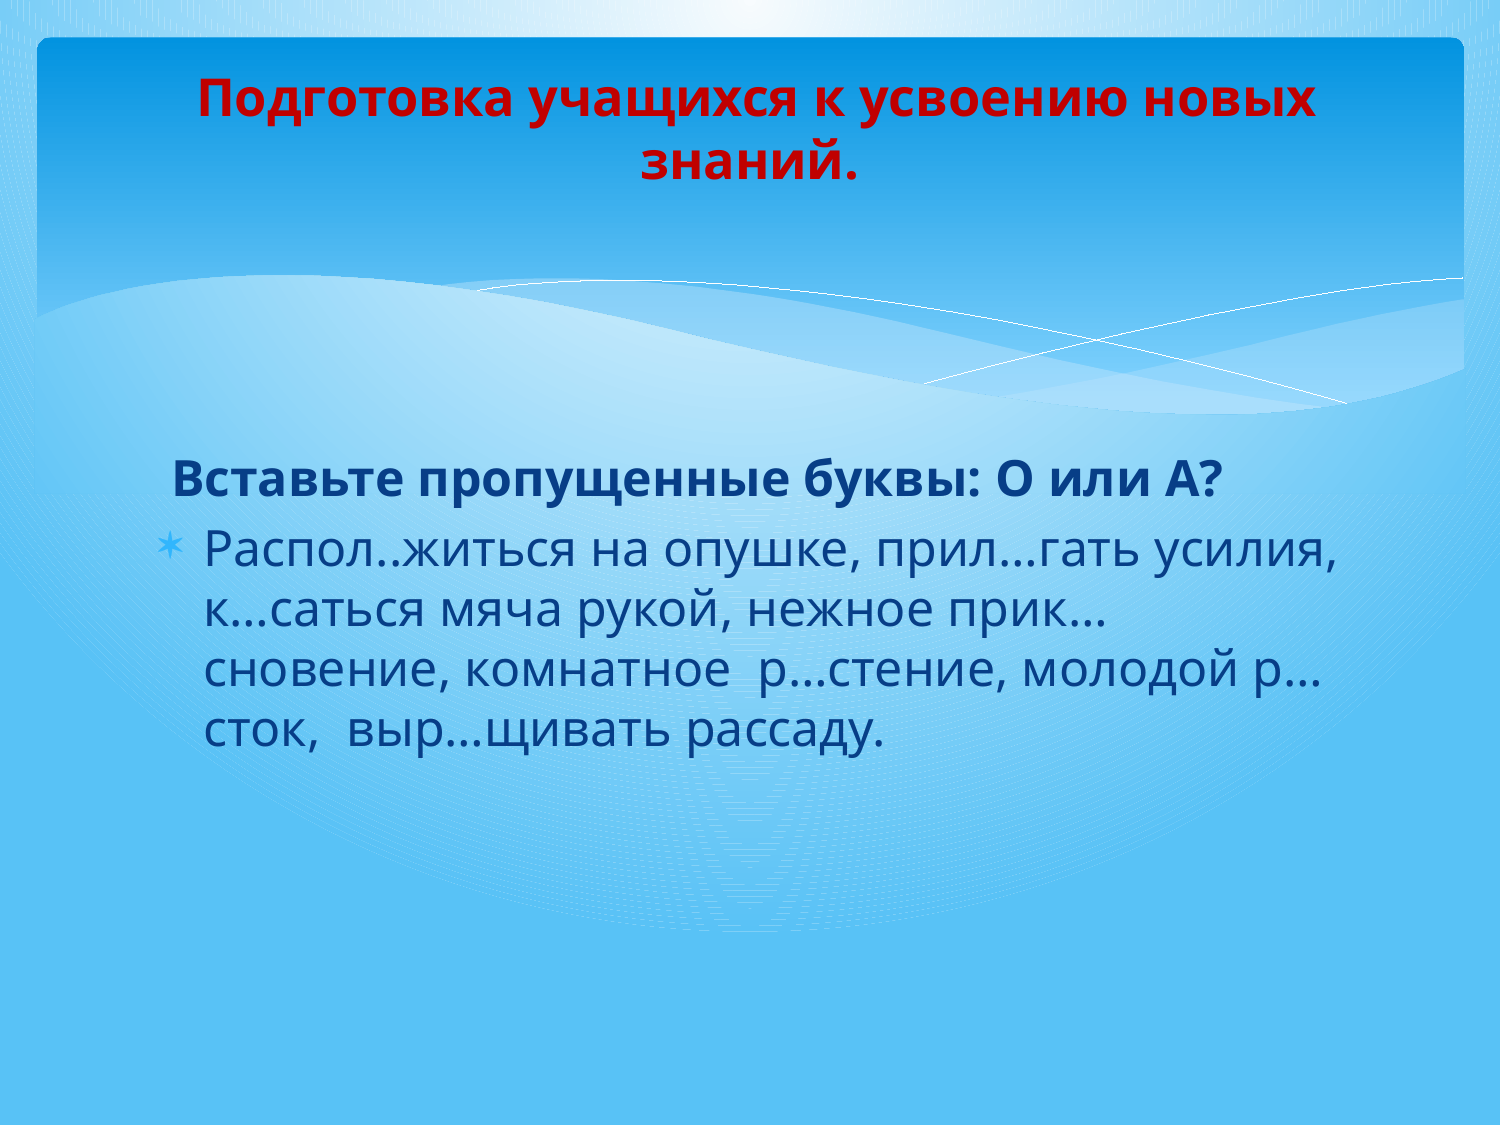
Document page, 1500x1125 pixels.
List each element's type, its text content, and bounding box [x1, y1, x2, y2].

list Вставьте пропущенные буквы: О или А? Распол..житься на опушке, прил…гать усилия, к…саться мяча рукой, нежное прик…сновение, комнатное р…стение, молодой р…сток, выр…щивать рассаду. [143, 438, 1359, 1005]
title Подготовка учащихся к усвоению новых знаний. [75, 55, 1425, 261]
